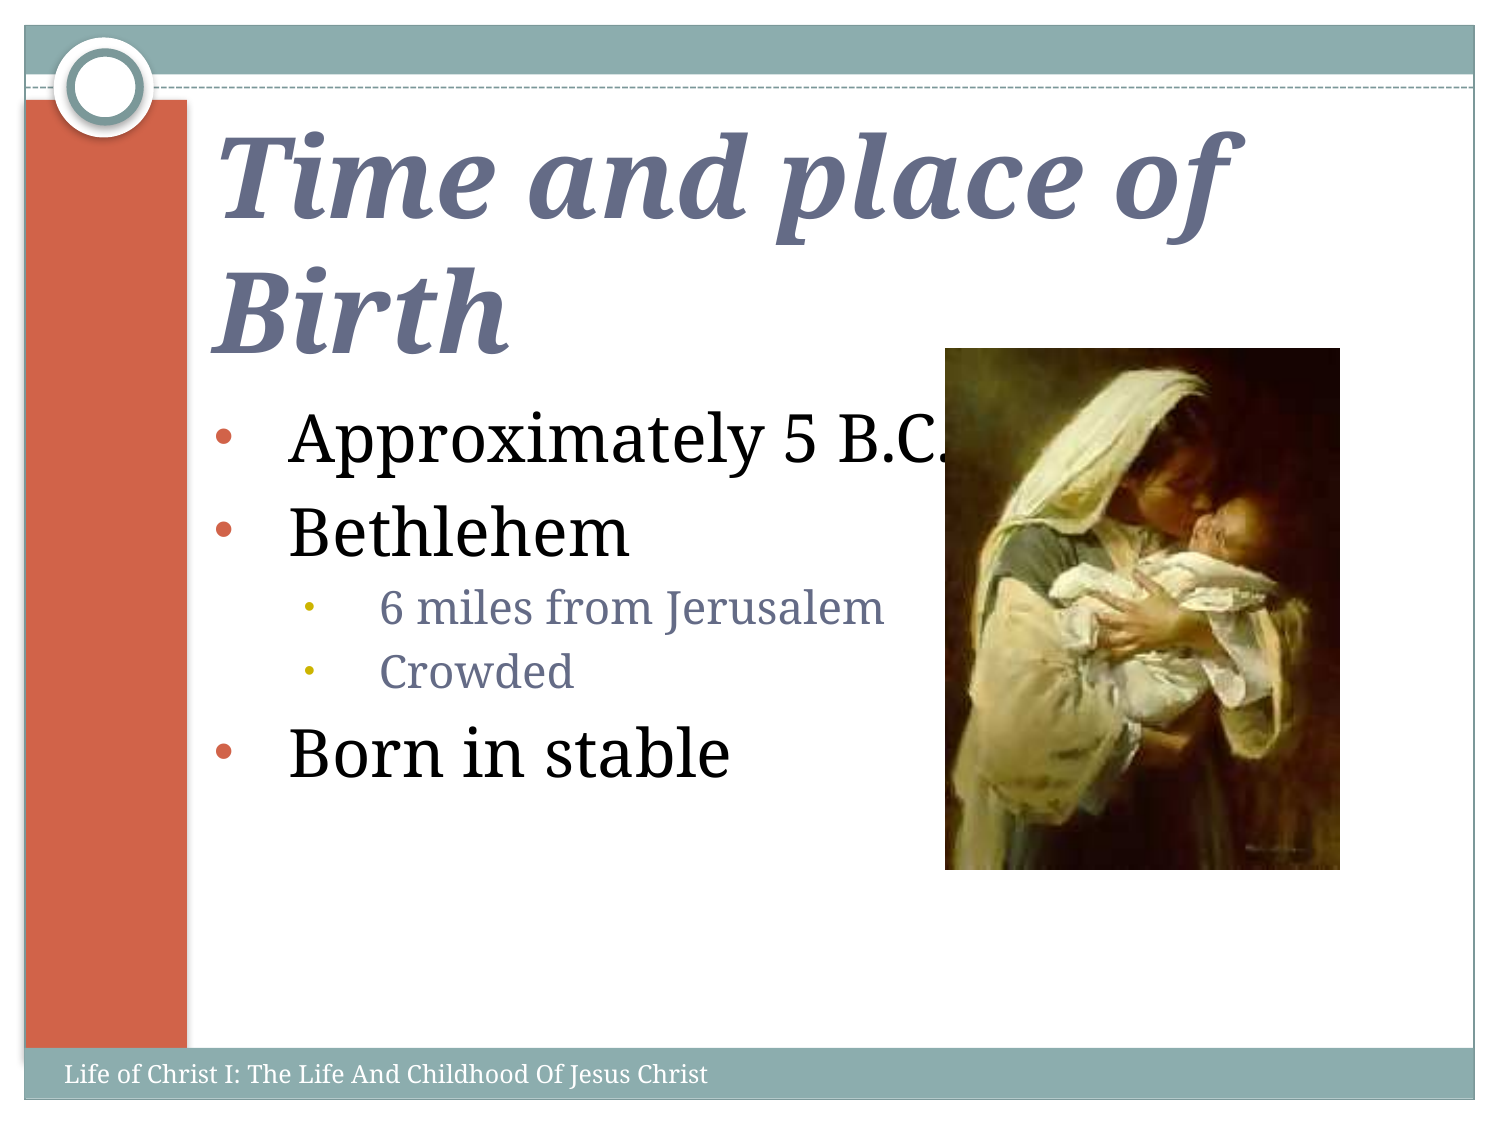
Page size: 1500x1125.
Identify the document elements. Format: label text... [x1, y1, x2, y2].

title Time and place of Birth [198, 98, 1472, 518]
picture [945, 348, 1340, 870]
text_box Approximately 5 B.C. Bethlehem 6 miles from Jerusalem Crowded Born in stable [198, 388, 1455, 1052]
footer Life of Christ I: The Life And Childhood Of Jesus Christ [49, 1051, 949, 1112]
